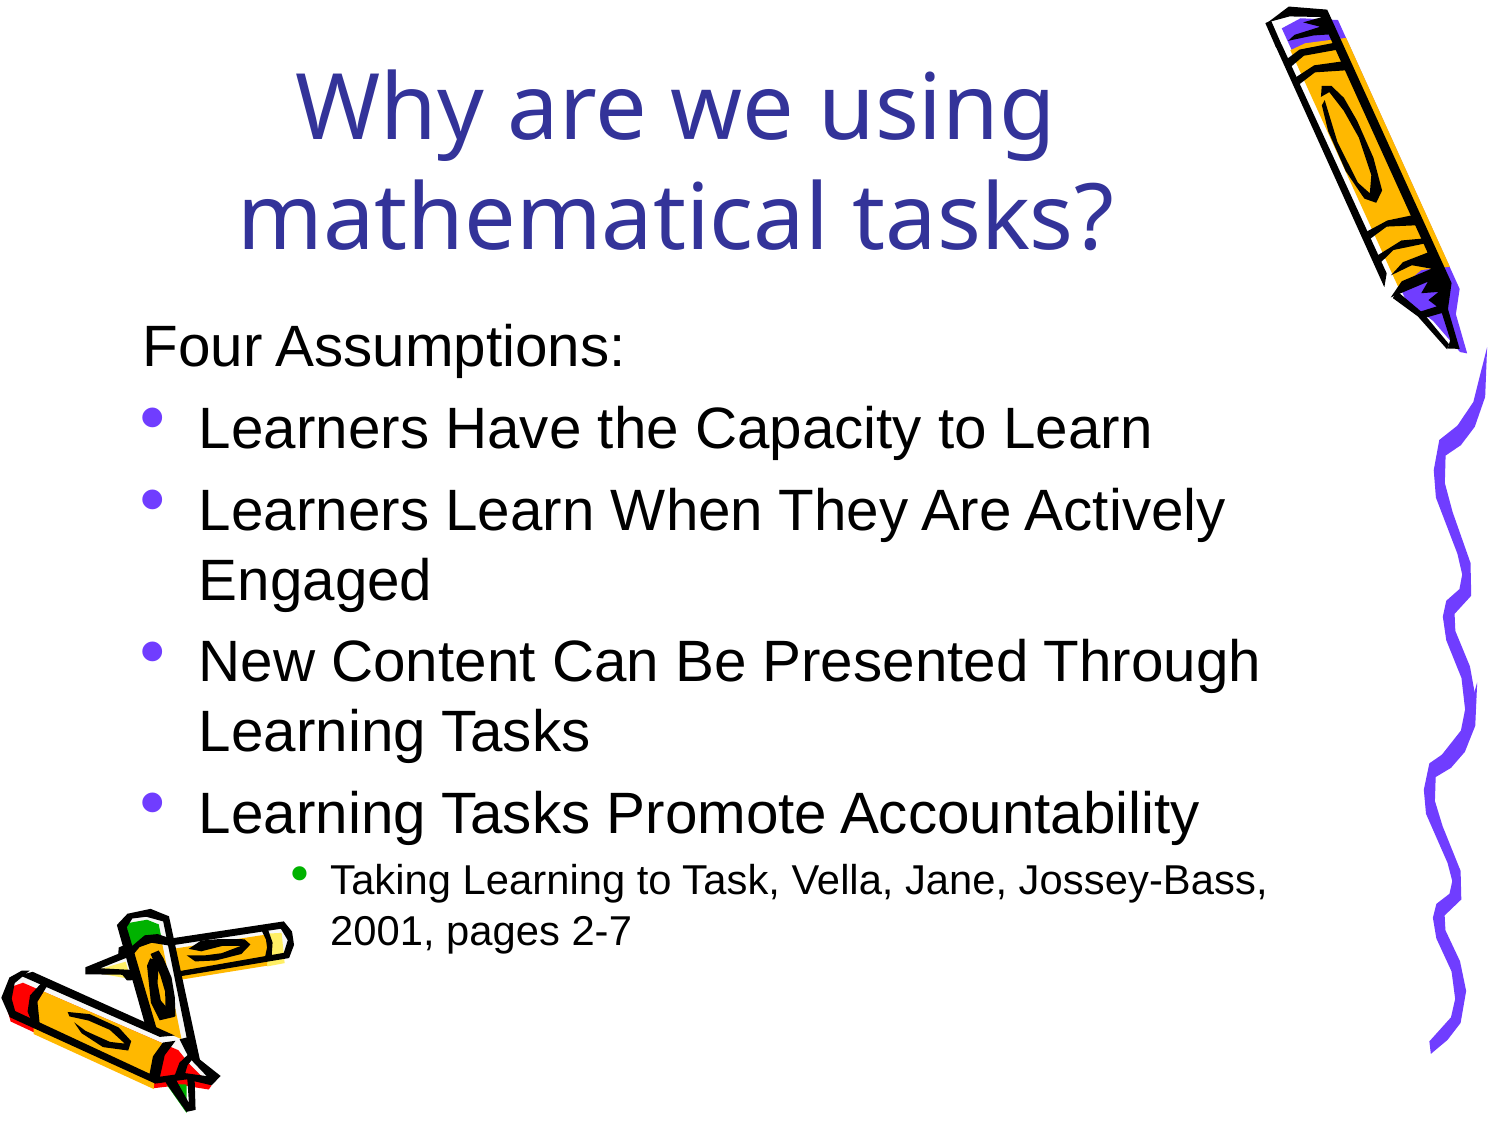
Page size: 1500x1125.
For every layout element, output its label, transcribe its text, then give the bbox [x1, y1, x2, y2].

list Four Assumptions: Learners Have the Capacity to Learn Learners Learn When They Are Actively Engaged New Content Can Be Presented Through Learning Tasks Learning Tasks Promote Accountability Taking Learning to Task, Vella, Jane, Jossey-Bass, 2001, pages 2-7 [127, 300, 1380, 725]
title Why are we using mathematical tasks? [112, 62, 1240, 276]
